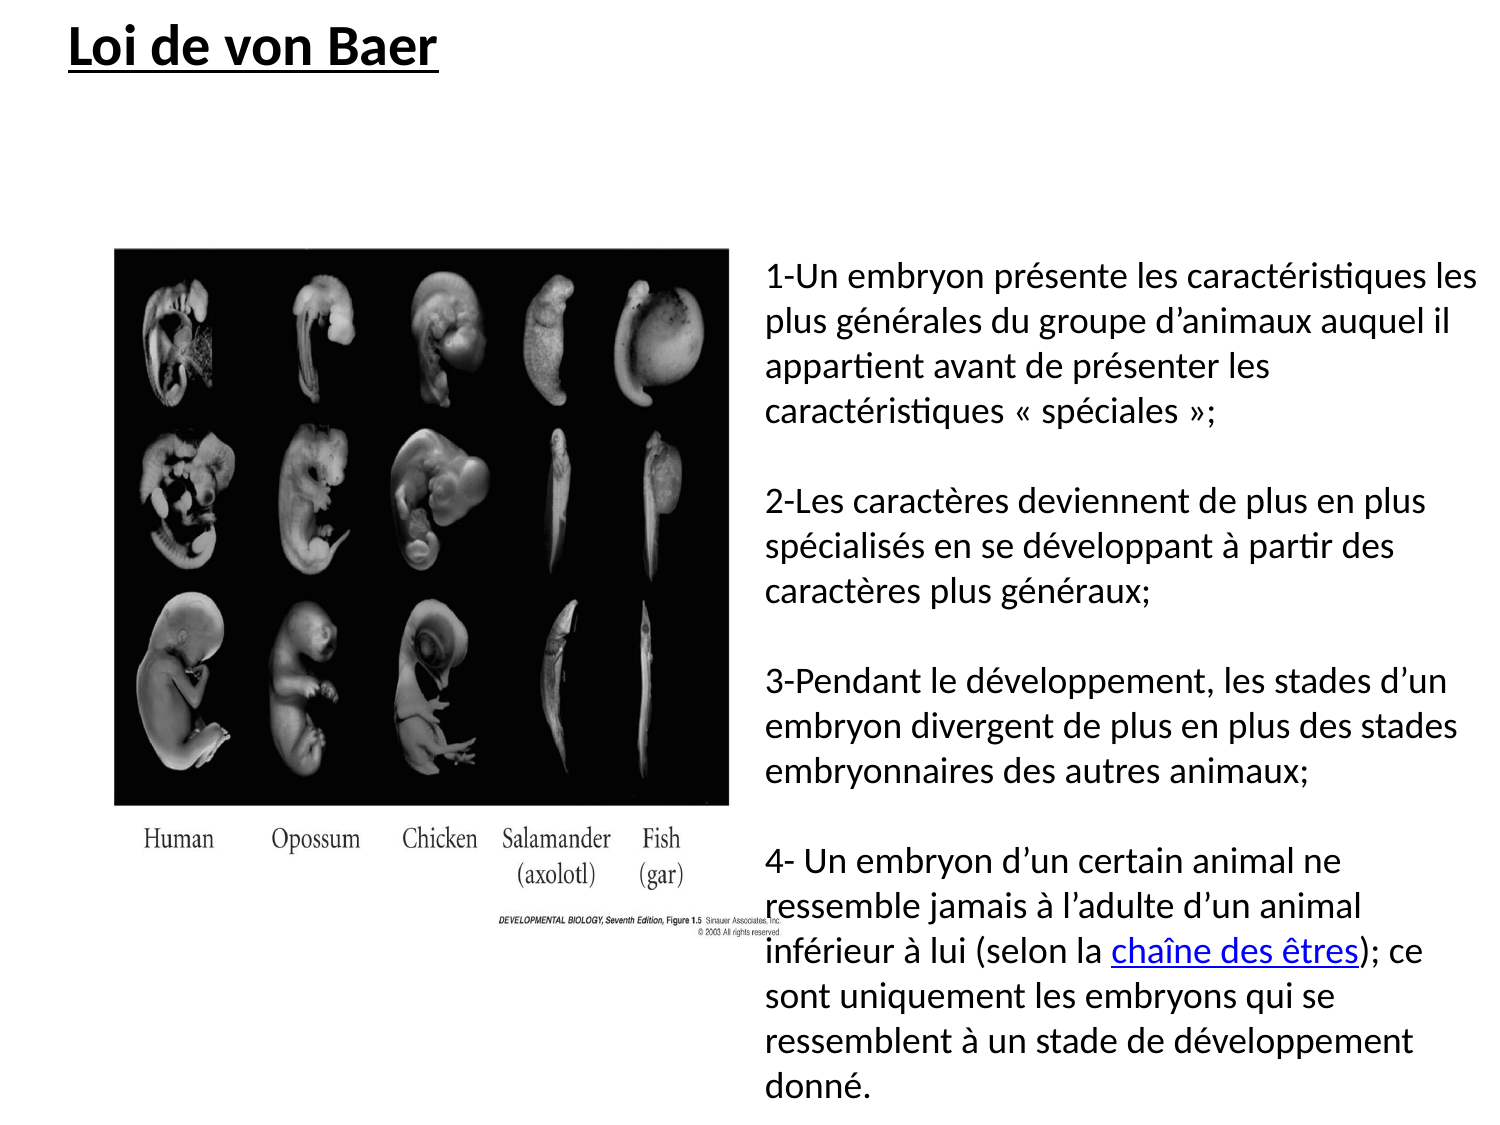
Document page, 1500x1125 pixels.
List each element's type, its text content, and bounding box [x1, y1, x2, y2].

list Loi de von Baer [53, 0, 1404, 243]
picture [52, 231, 791, 946]
text_box 1-Un embryon présente les caractéristiques les plus générales du groupe d’animaux auquel il appartient avant de présenter les caractéristiques « spéciales »; 2-Les caractères deviennent de plus en plus spécialisés en se développant à partir des caractères plus généraux; 3-Pendant le développement, les stades d’un embryon divergent de plus en plus des stades embryonnaires des autres animaux; 4- Un embryon d’un certain animal ne ressemble jamais à l’adulte d’un animal inférieur à lui (selon la chaîne des êtres); ce sont uniquement les embryons qui se ressemblent à un stade de développement donné. [749, 243, 1500, 1114]
